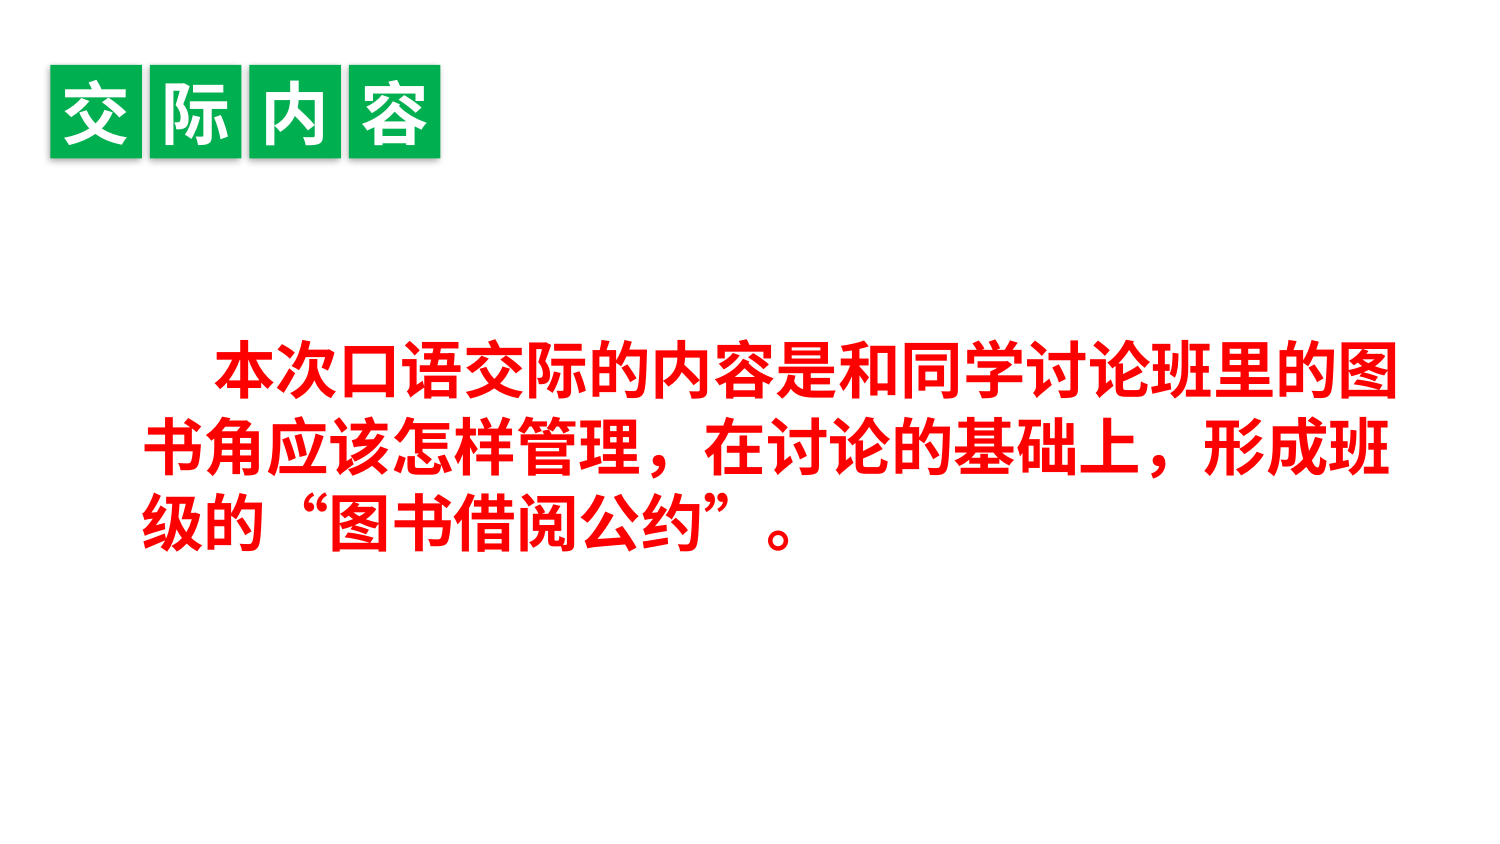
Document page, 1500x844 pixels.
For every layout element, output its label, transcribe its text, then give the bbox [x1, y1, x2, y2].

text_box 内 [249, 64, 341, 159]
text_box 交 [50, 64, 142, 159]
text_box 本次口语交际的内容是和同学讨论班里的图书角应该怎样管理，在讨论的基础上，形成班级的“图书借阅公约”。 [126, 321, 1419, 567]
text_box 际 [149, 64, 242, 159]
text_box 容 [348, 64, 441, 159]
